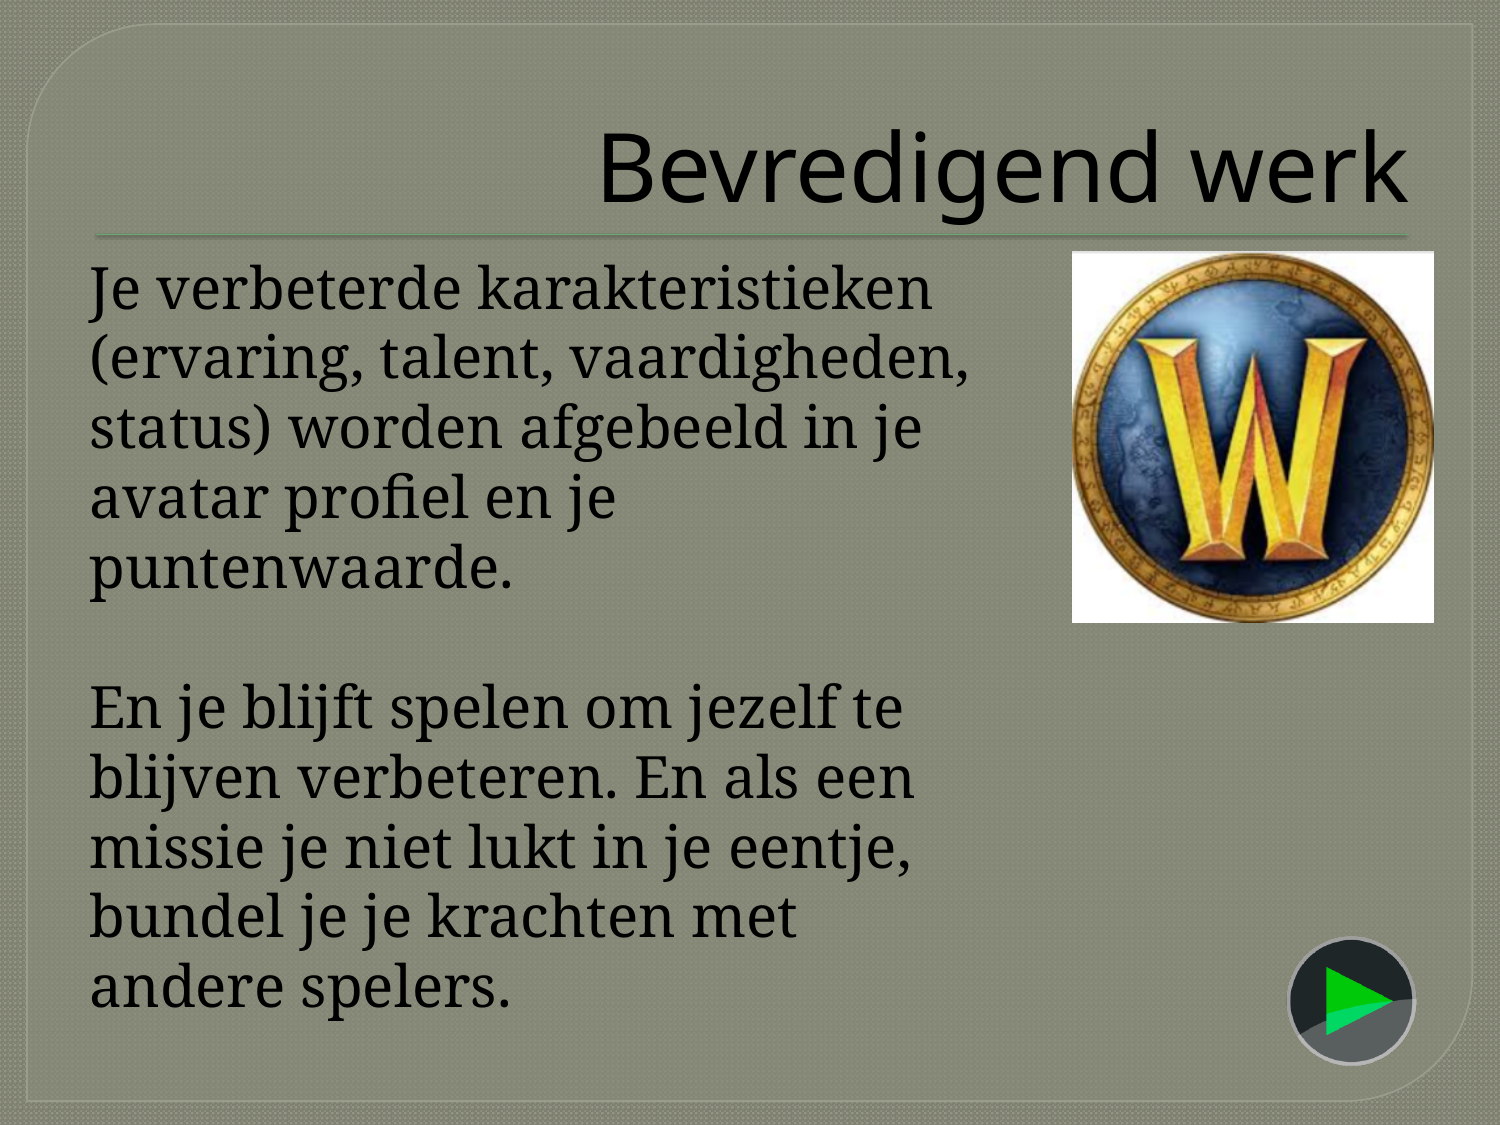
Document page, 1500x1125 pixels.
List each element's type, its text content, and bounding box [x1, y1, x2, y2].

picture [1269, 917, 1434, 1083]
picture [1071, 251, 1434, 623]
list Je verbeterde karakteristieken (ervaring, talent, vaardigheden, status) worden afgebeeld in je avatar profiel en je puntenwaarde. En je blijft spelen om jezelf te blijven verbeteren. En als een missie je niet lukt in je eentje, bundel je je krachten met andere spelers. [75, 243, 998, 1106]
title Bevredigend werk [75, 41, 1425, 230]
